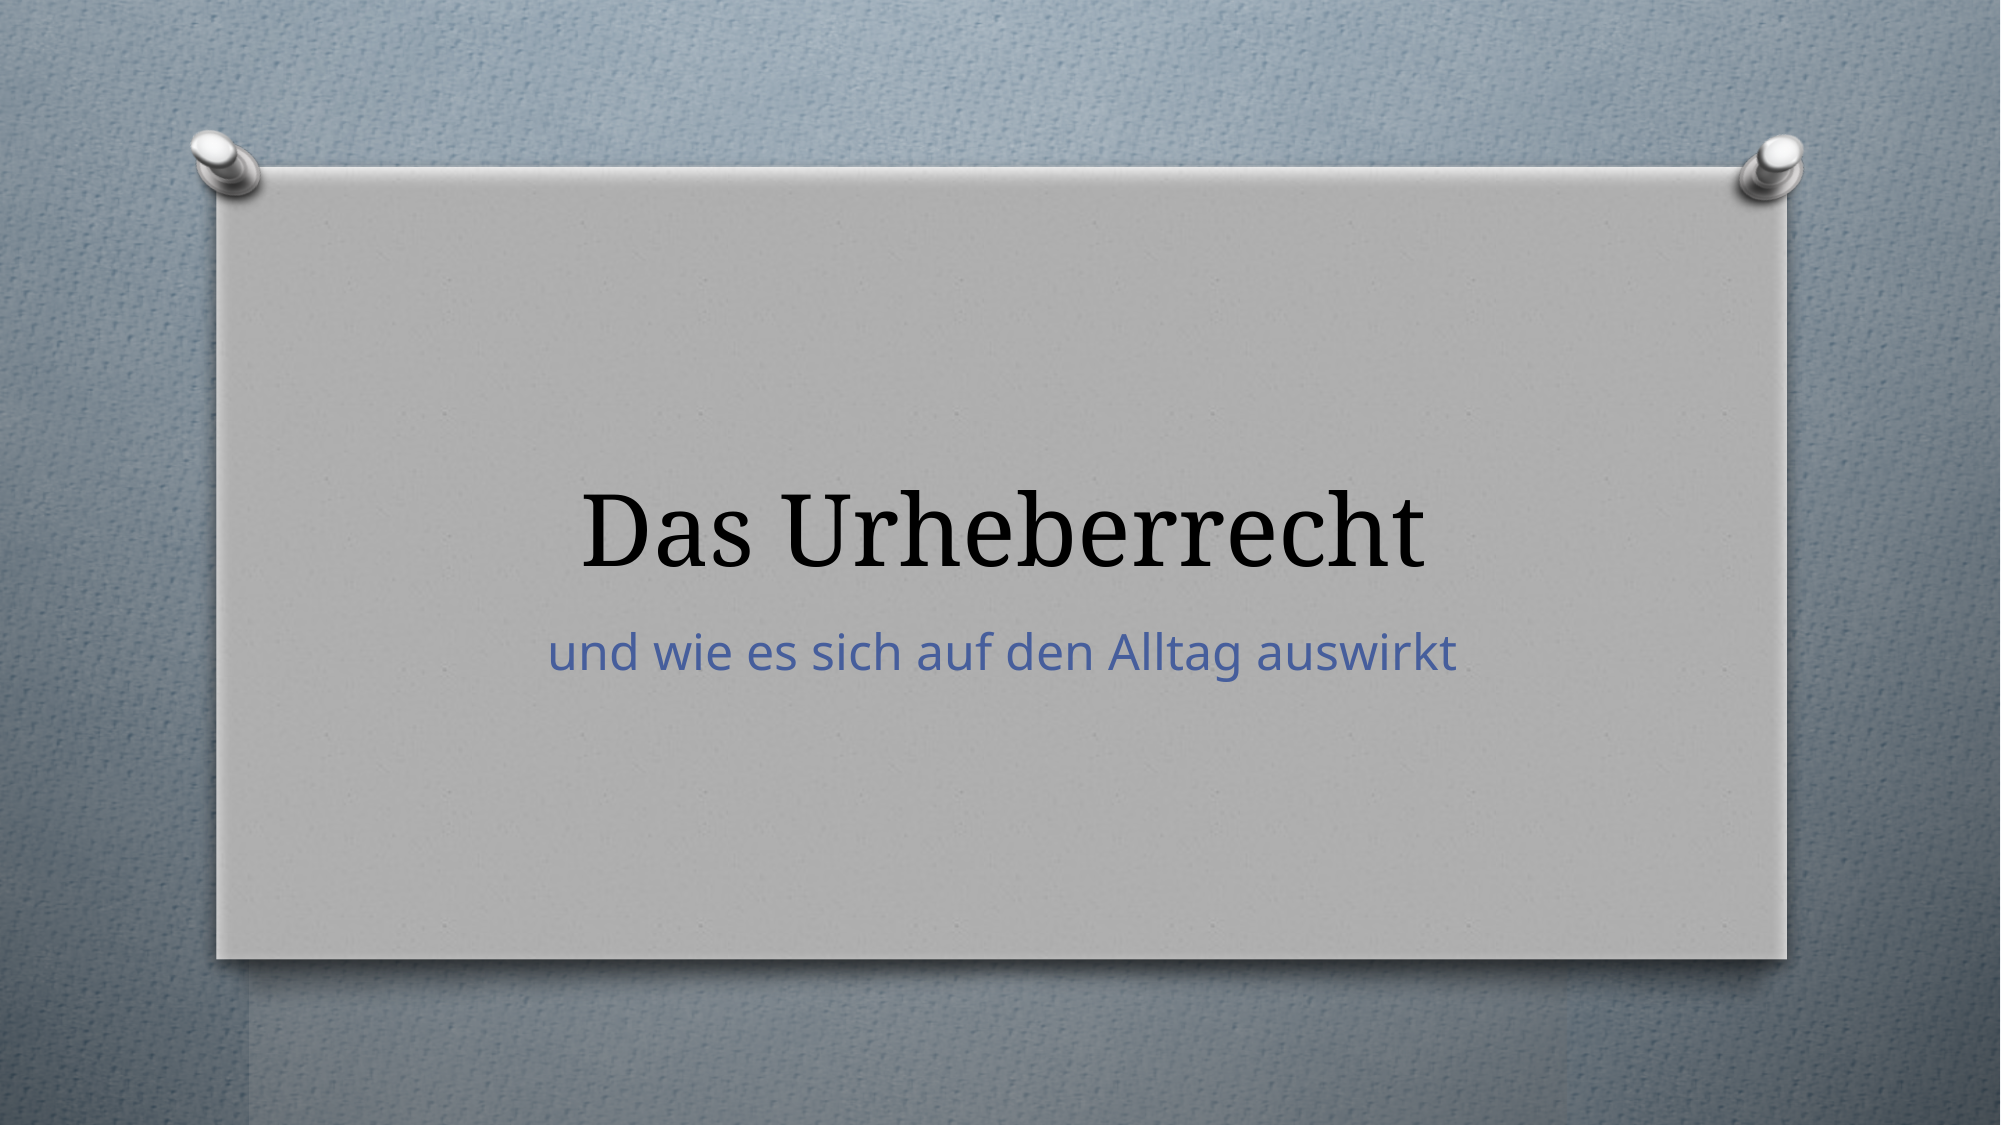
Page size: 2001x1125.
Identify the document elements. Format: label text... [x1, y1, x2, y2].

title Das Urheberrecht [377, 294, 1630, 595]
subtitle und wie es sich auf den Alltag auswirkt [377, 612, 1628, 863]
picture [1707, 104, 1854, 235]
picture [155, 94, 305, 229]
